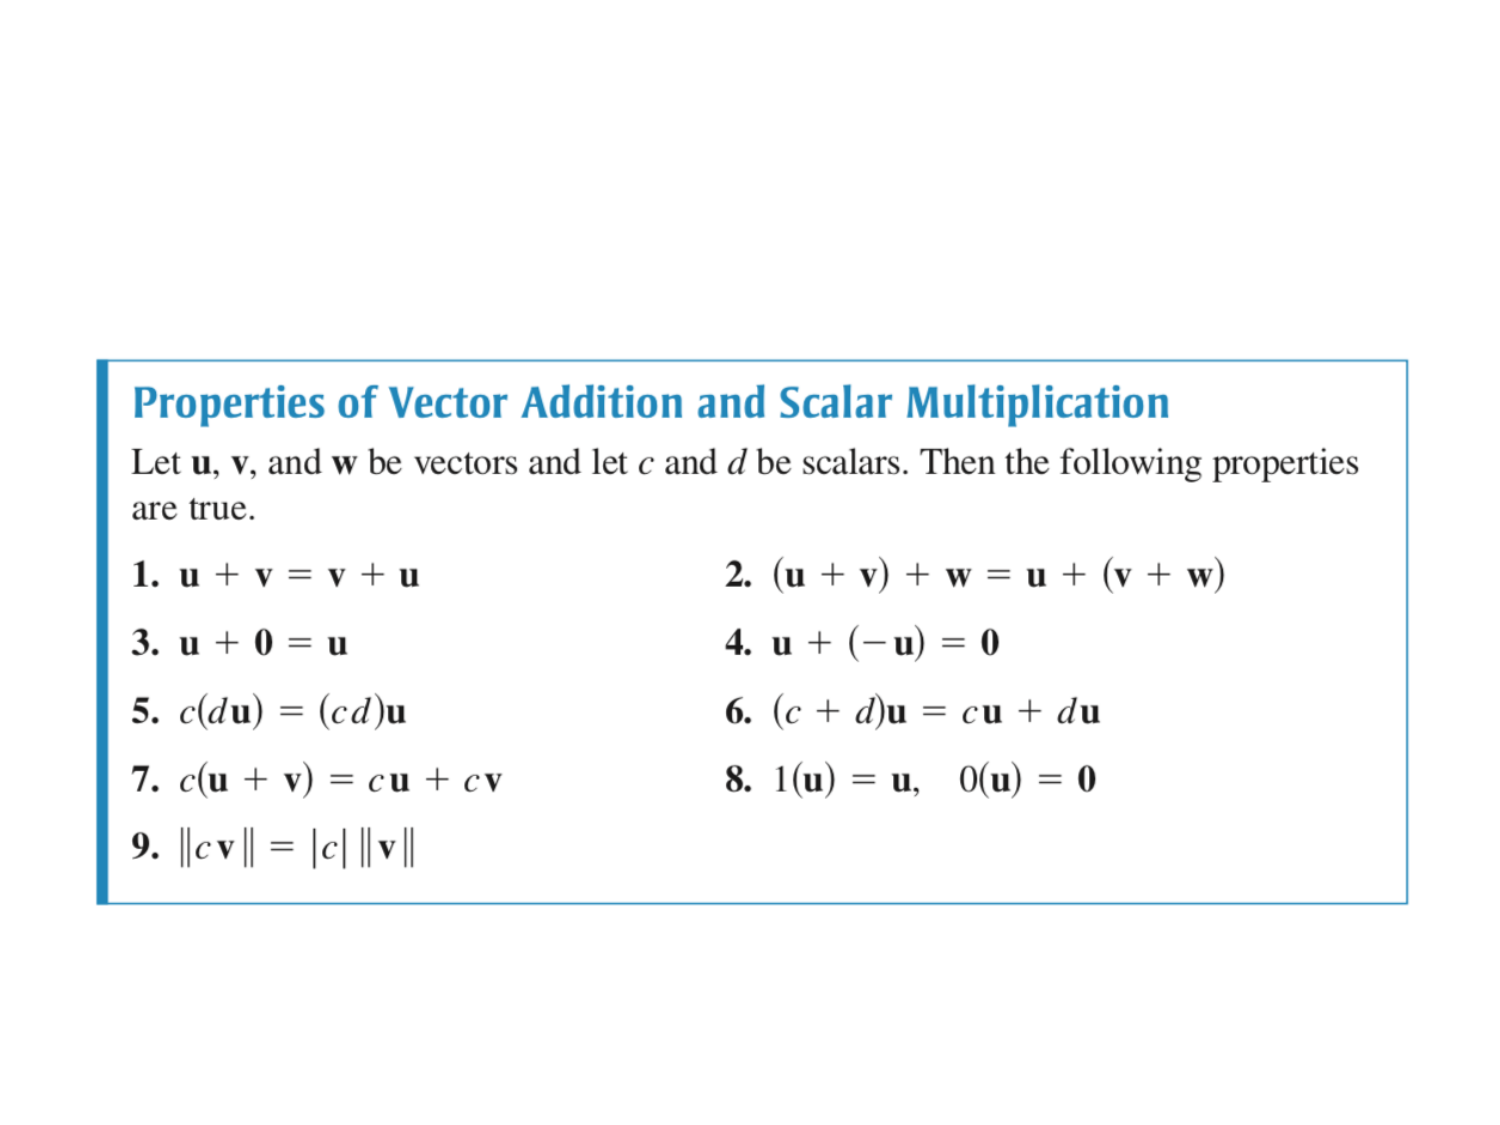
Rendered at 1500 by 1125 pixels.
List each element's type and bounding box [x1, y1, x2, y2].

list [74, 262, 1426, 1006]
